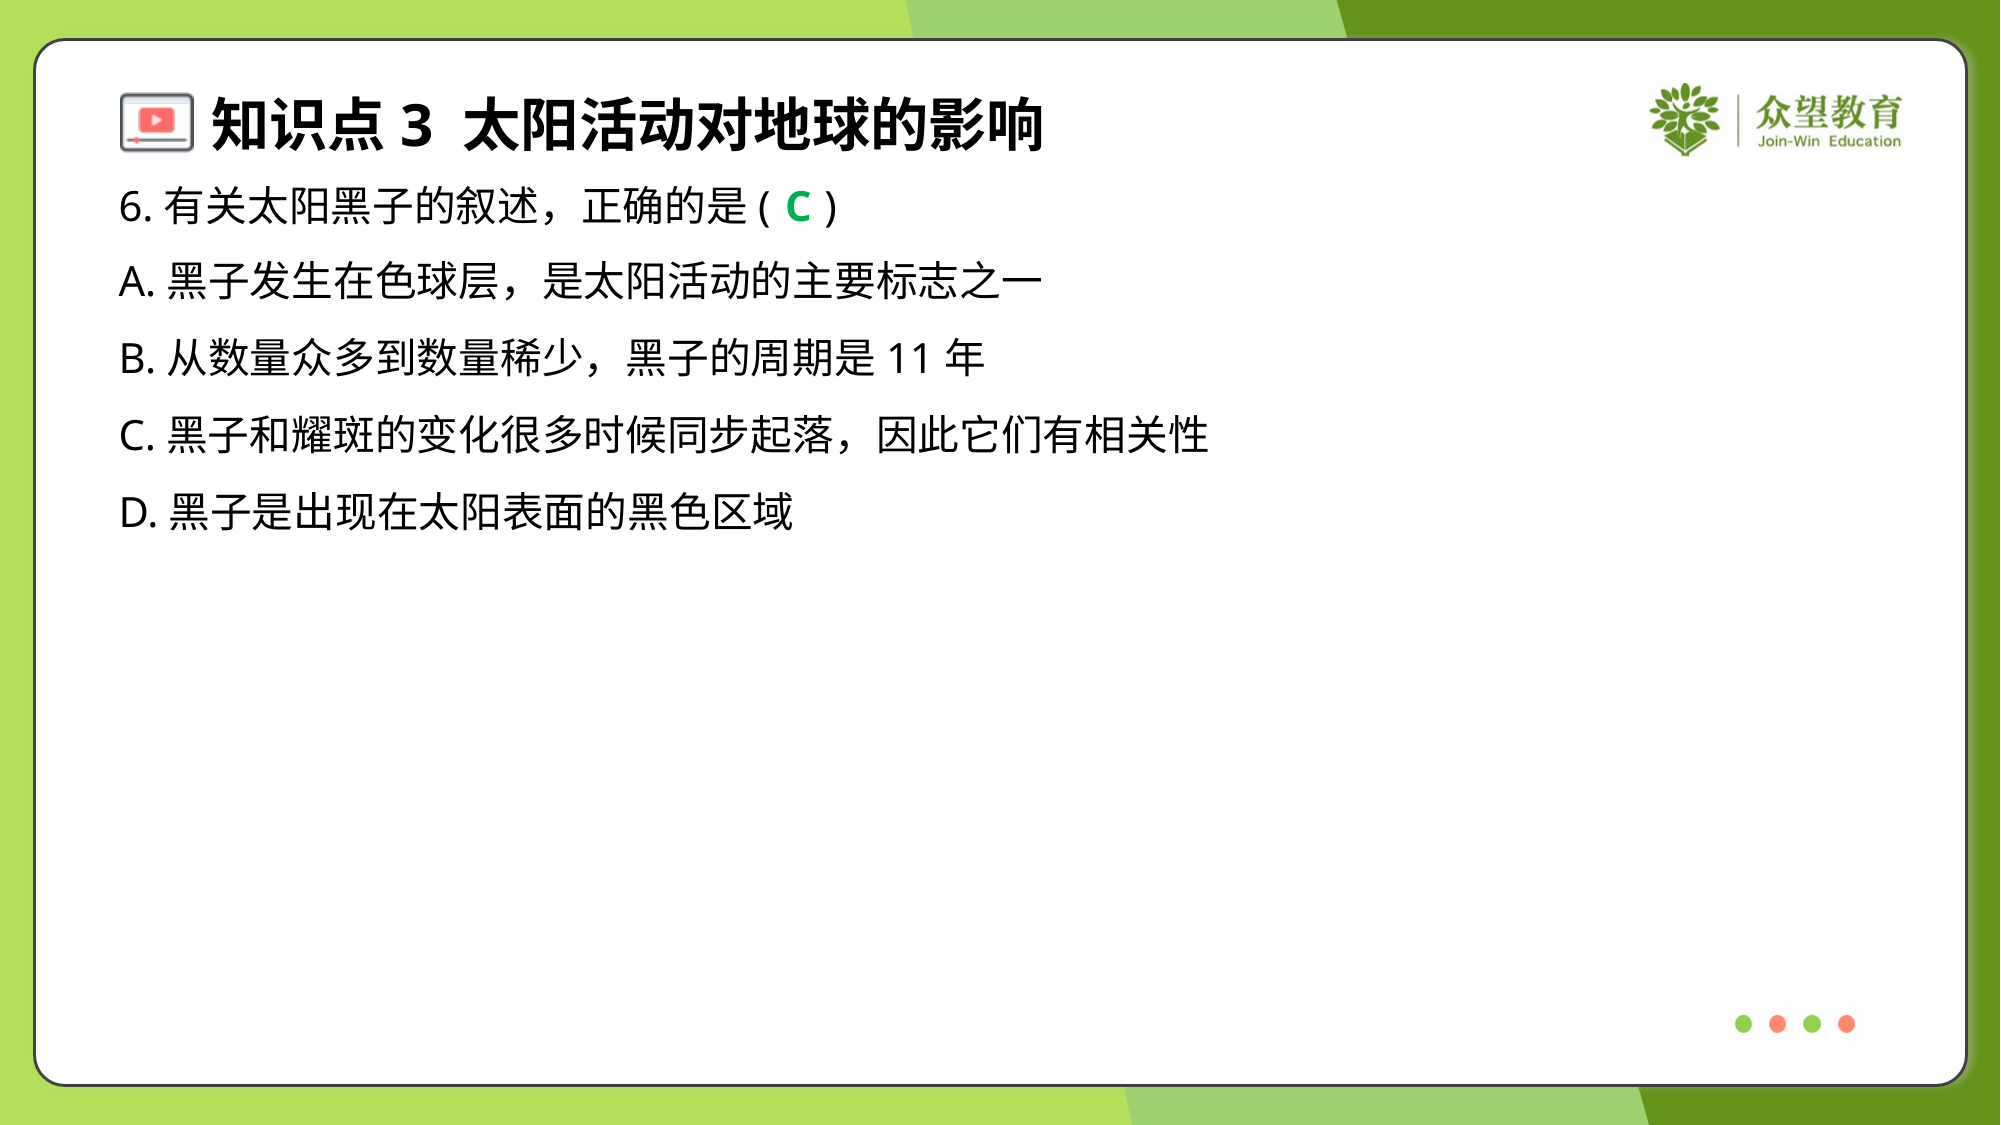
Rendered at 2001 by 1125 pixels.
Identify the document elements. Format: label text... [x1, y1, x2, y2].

text_box C [769, 158, 828, 229]
picture [0, 0, 2000, 1125]
text_box 6.有关太阳黑子的叙述，正确的是( ) [118, 158, 769, 229]
text_box A.黑子发生在色球层，是太阳活动的主要标志之一 B.从数量众多到数量稀少，黑子的周期是11年 C.黑子和耀斑的变化很多时候同步起落，因此它们有相关性 D.黑子是出现在太阳表面的黑色区域 [118, 229, 1883, 537]
text_box 6.有关太阳黑子的叙述，正确的是( ) [828, 158, 1883, 229]
